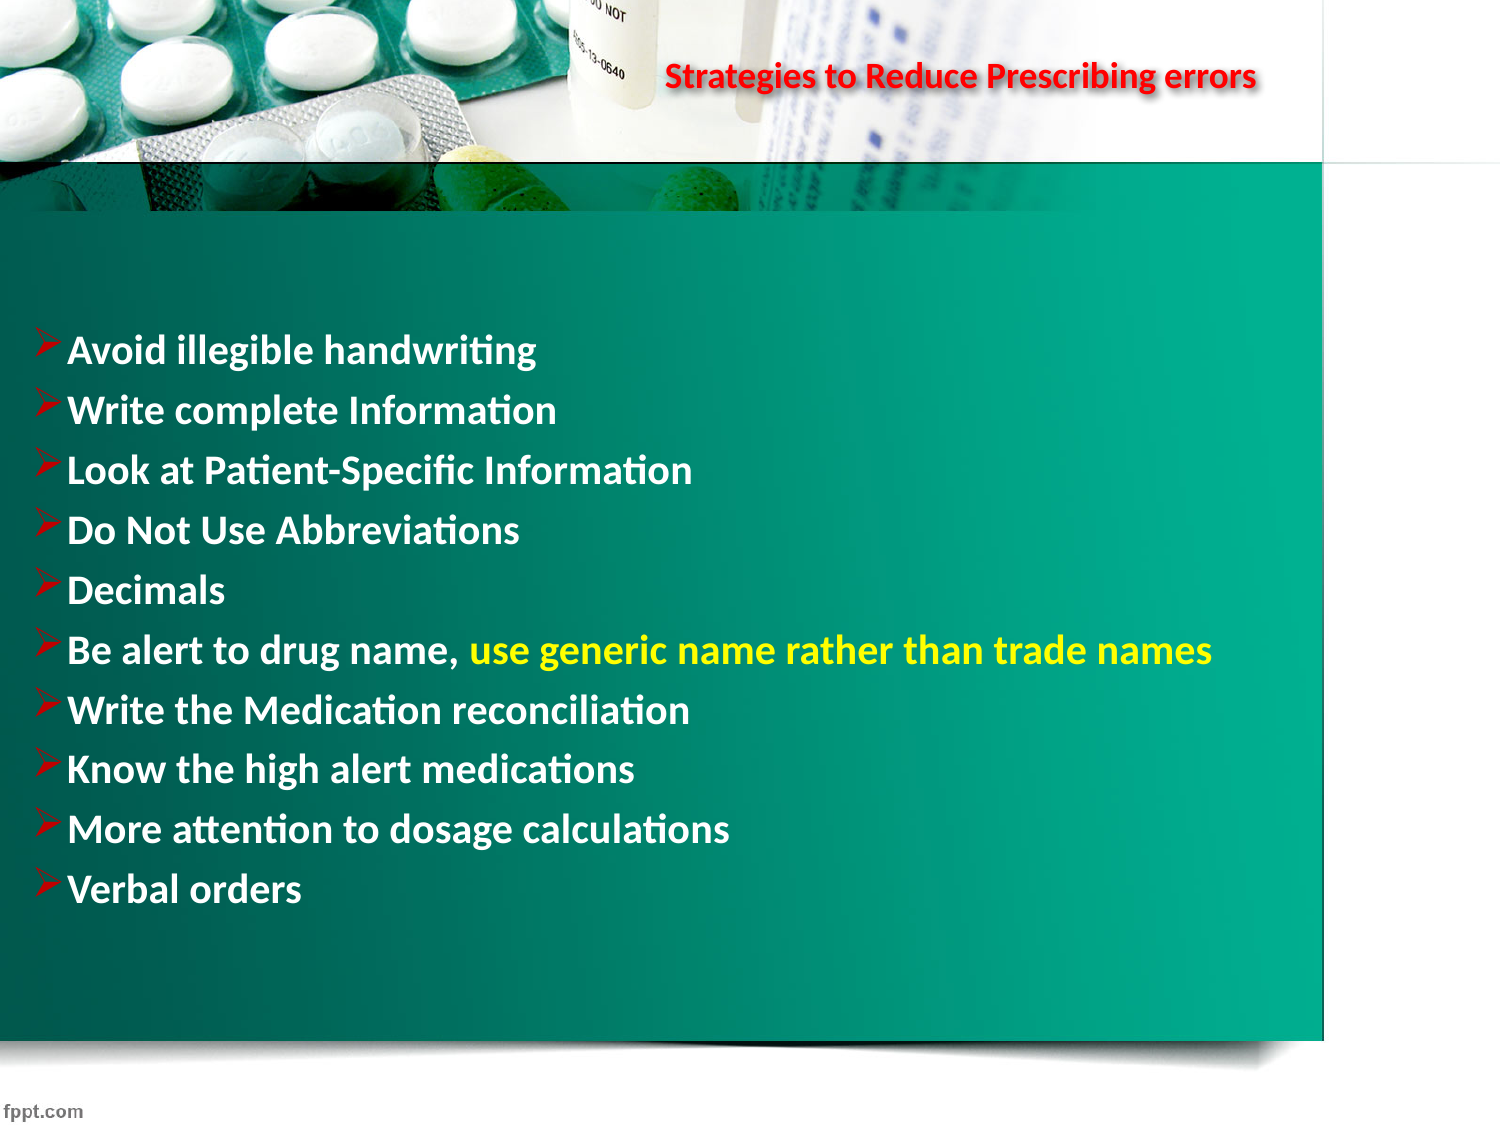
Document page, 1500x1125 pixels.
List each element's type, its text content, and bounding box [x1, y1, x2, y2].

picture [0, 0, 1500, 1125]
list Avoid illegible handwriting Write complete Information Look at Patient-Specific Information Do Not Use Abbreviations Decimals Be alert to drug name, use generic name rather than trade names Write the Medication reconciliation Know the high alert medications More attention to dosage calculations Verbal orders [16, 314, 1500, 929]
title Strategies to Reduce Prescribing errors [649, 36, 1285, 112]
